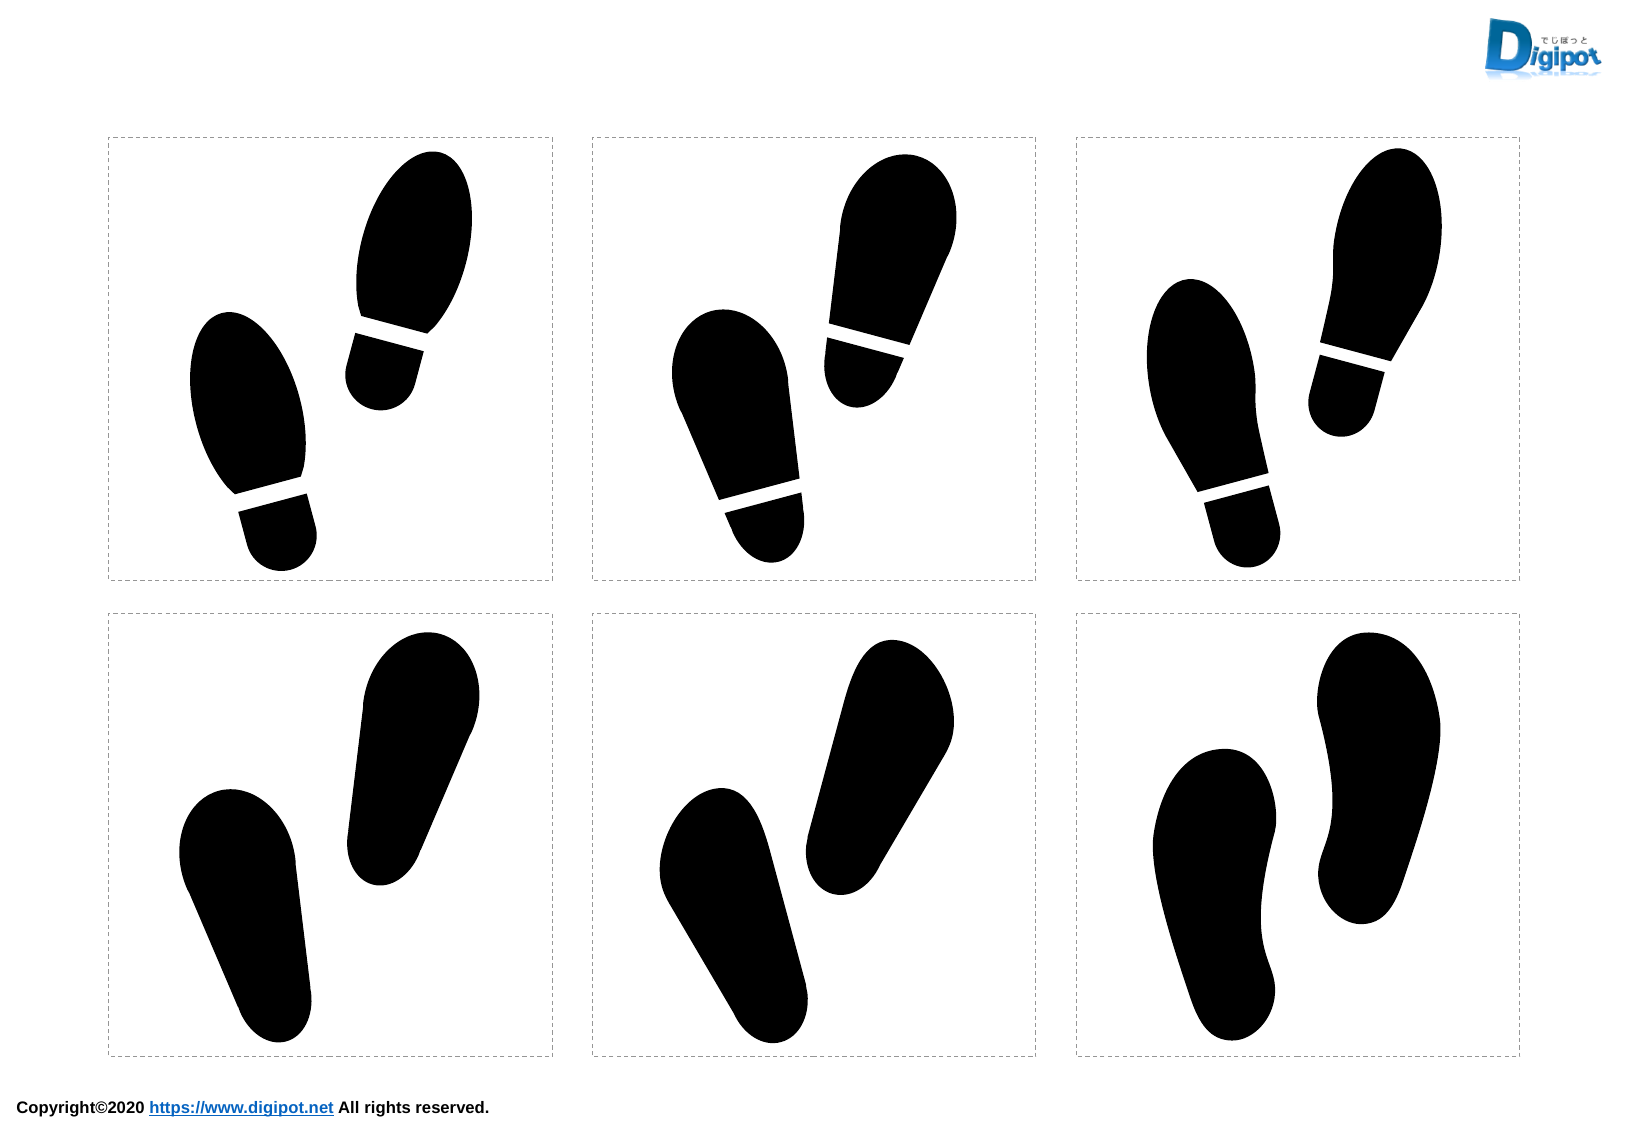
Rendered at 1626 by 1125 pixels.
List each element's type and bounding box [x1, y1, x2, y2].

text_box [1160, 146, 1429, 573]
text_box [687, 151, 941, 567]
text_box [672, 640, 941, 1052]
text_box [195, 629, 464, 1046]
picture [1485, 18, 1602, 82]
text_box [202, 147, 460, 575]
text_box [1152, 632, 1441, 1041]
